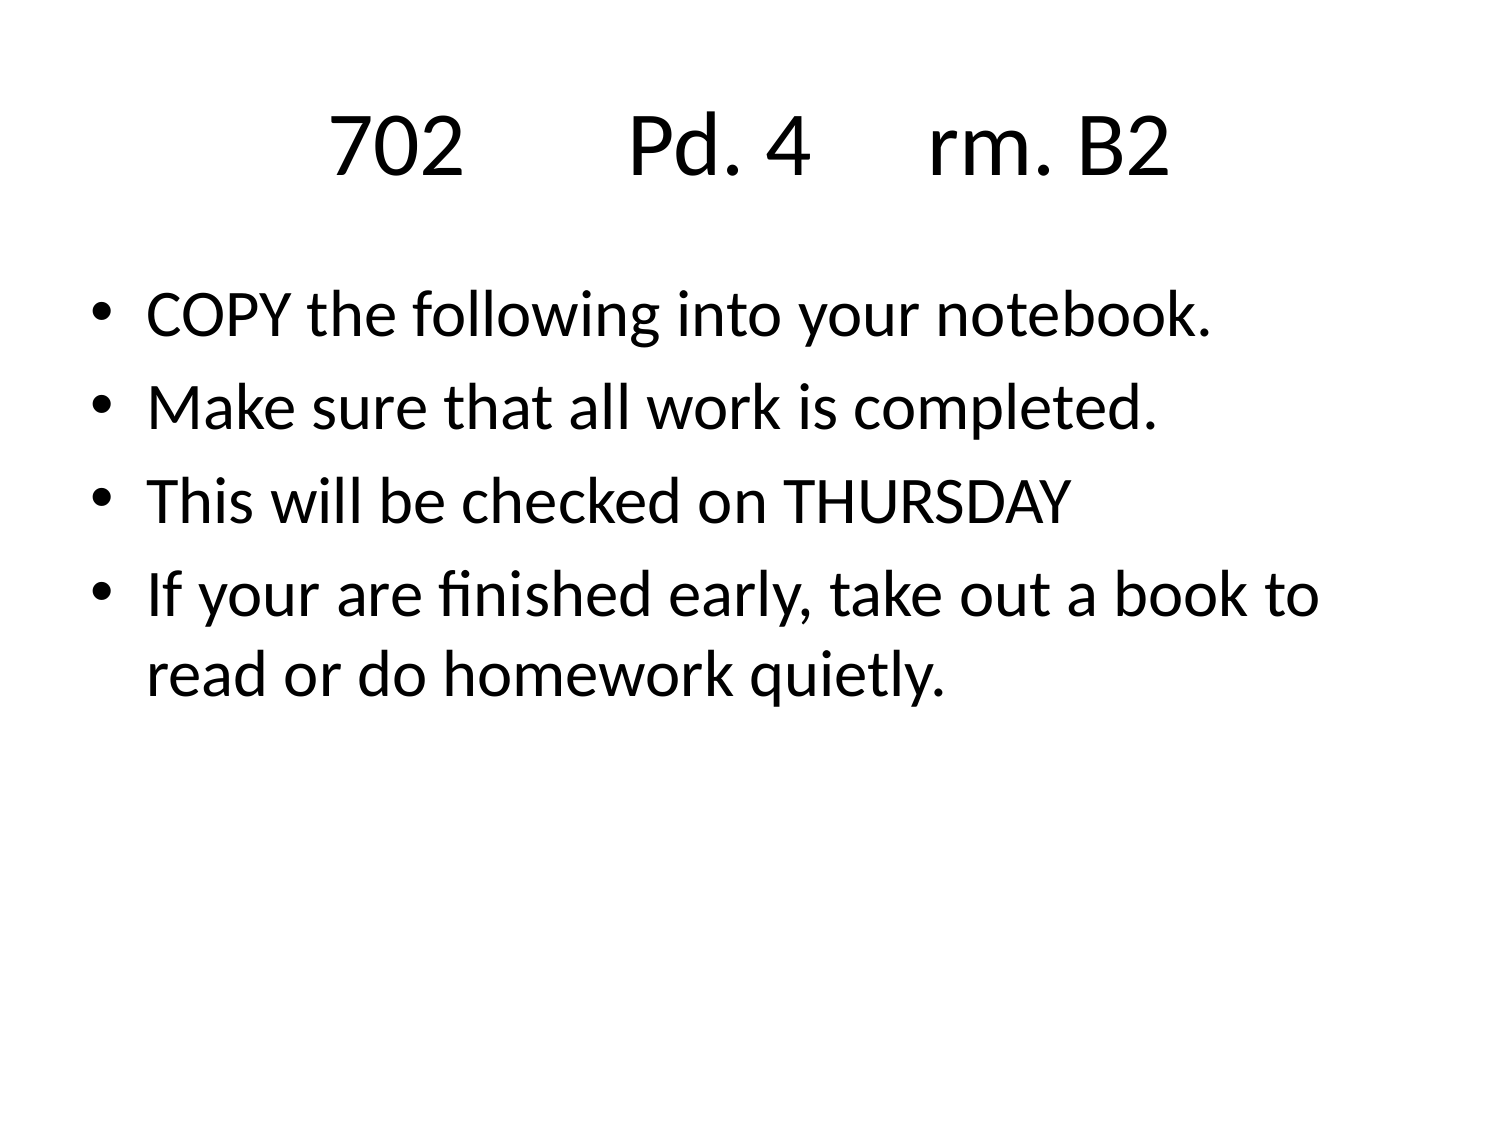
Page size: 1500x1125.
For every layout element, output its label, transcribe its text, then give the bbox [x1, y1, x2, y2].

title 702 Pd. 4 rm. B2 [75, 45, 1425, 233]
list COPY the following into your notebook. Make sure that all work is completed. This will be checked on THURSDAY If your are finished early, take out a book to read or do homework quietly. [75, 262, 1425, 1005]
